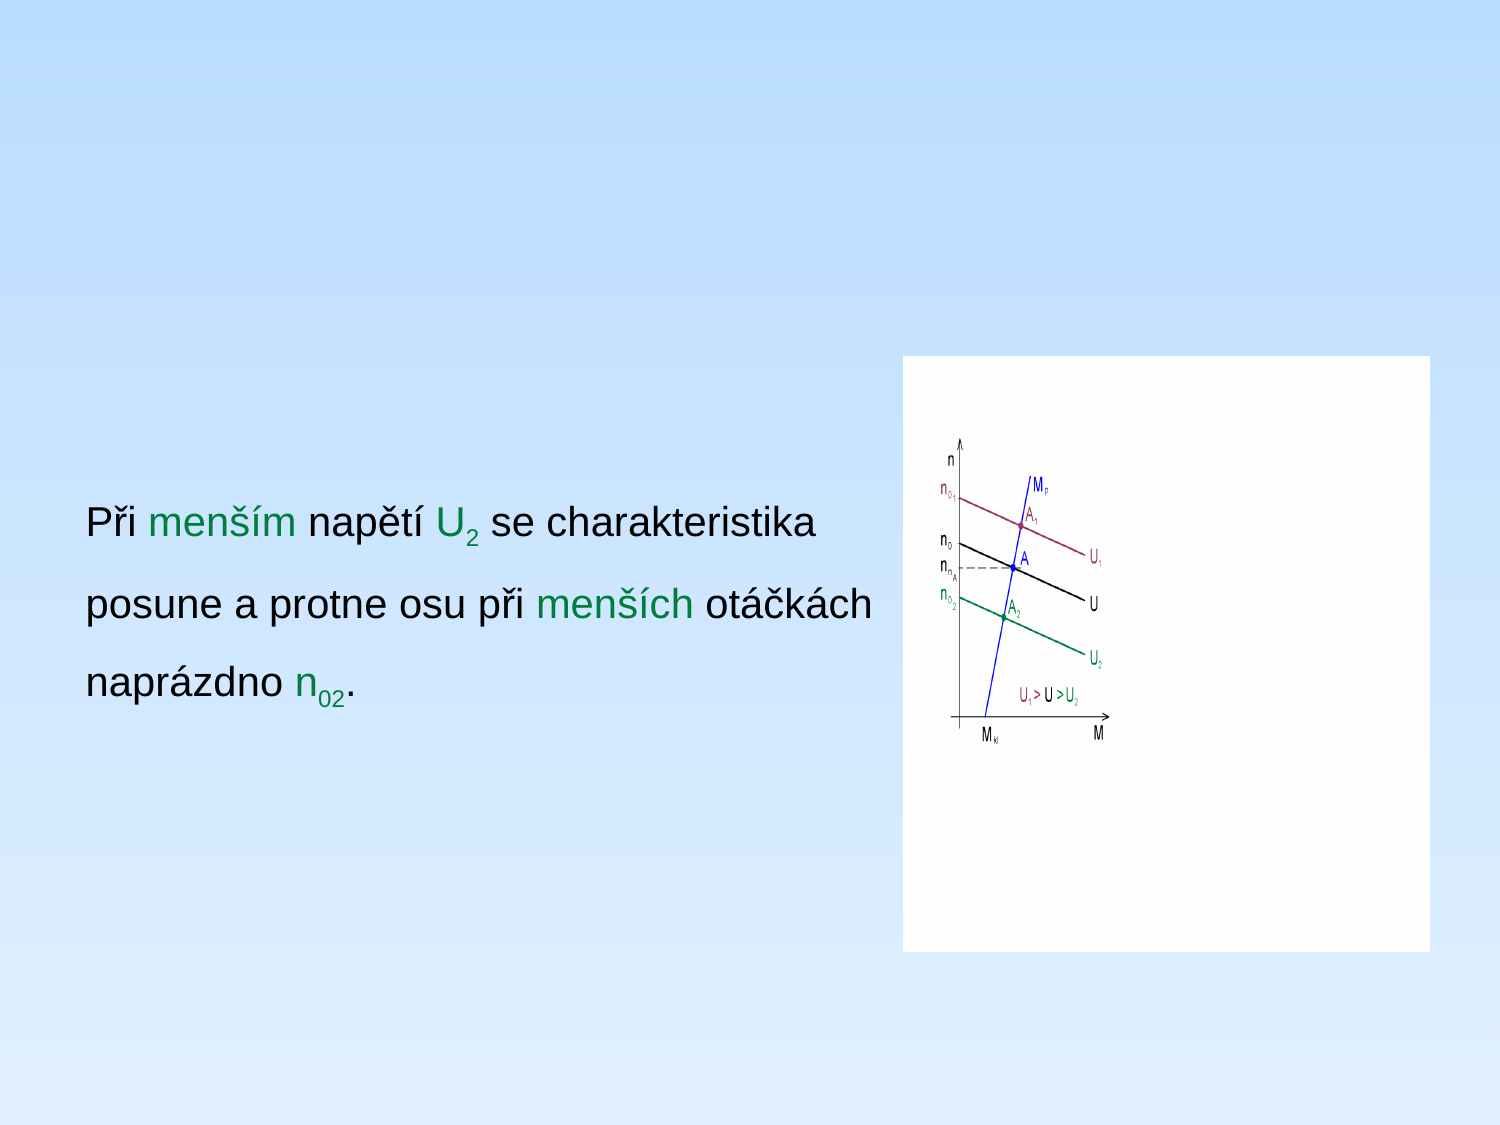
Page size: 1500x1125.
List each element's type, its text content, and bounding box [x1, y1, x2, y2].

picture [903, 356, 1430, 952]
text_box Při menším napětí U2 se charakteristika posune a protne osu při menších otáčkách naprázdno n02. [70, 408, 897, 720]
